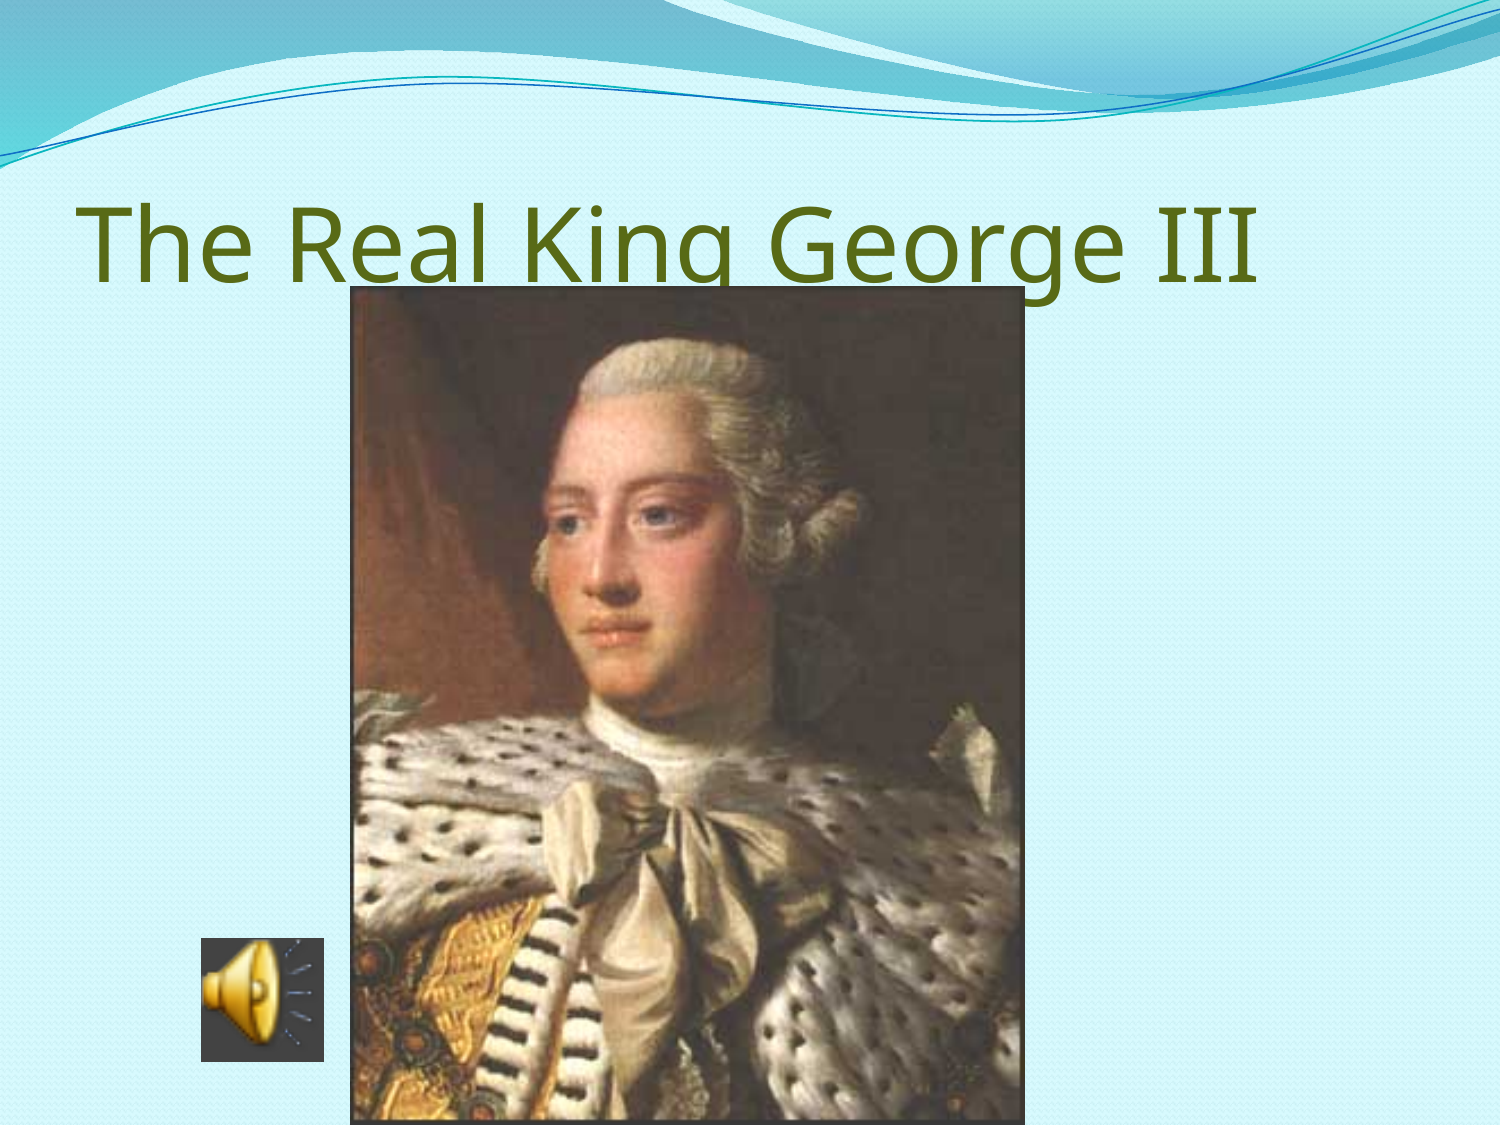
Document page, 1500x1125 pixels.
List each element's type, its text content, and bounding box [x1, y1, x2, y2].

picture [349, 286, 1026, 1125]
title The Real King George III [75, 115, 1425, 303]
picture [199, 937, 326, 1063]
